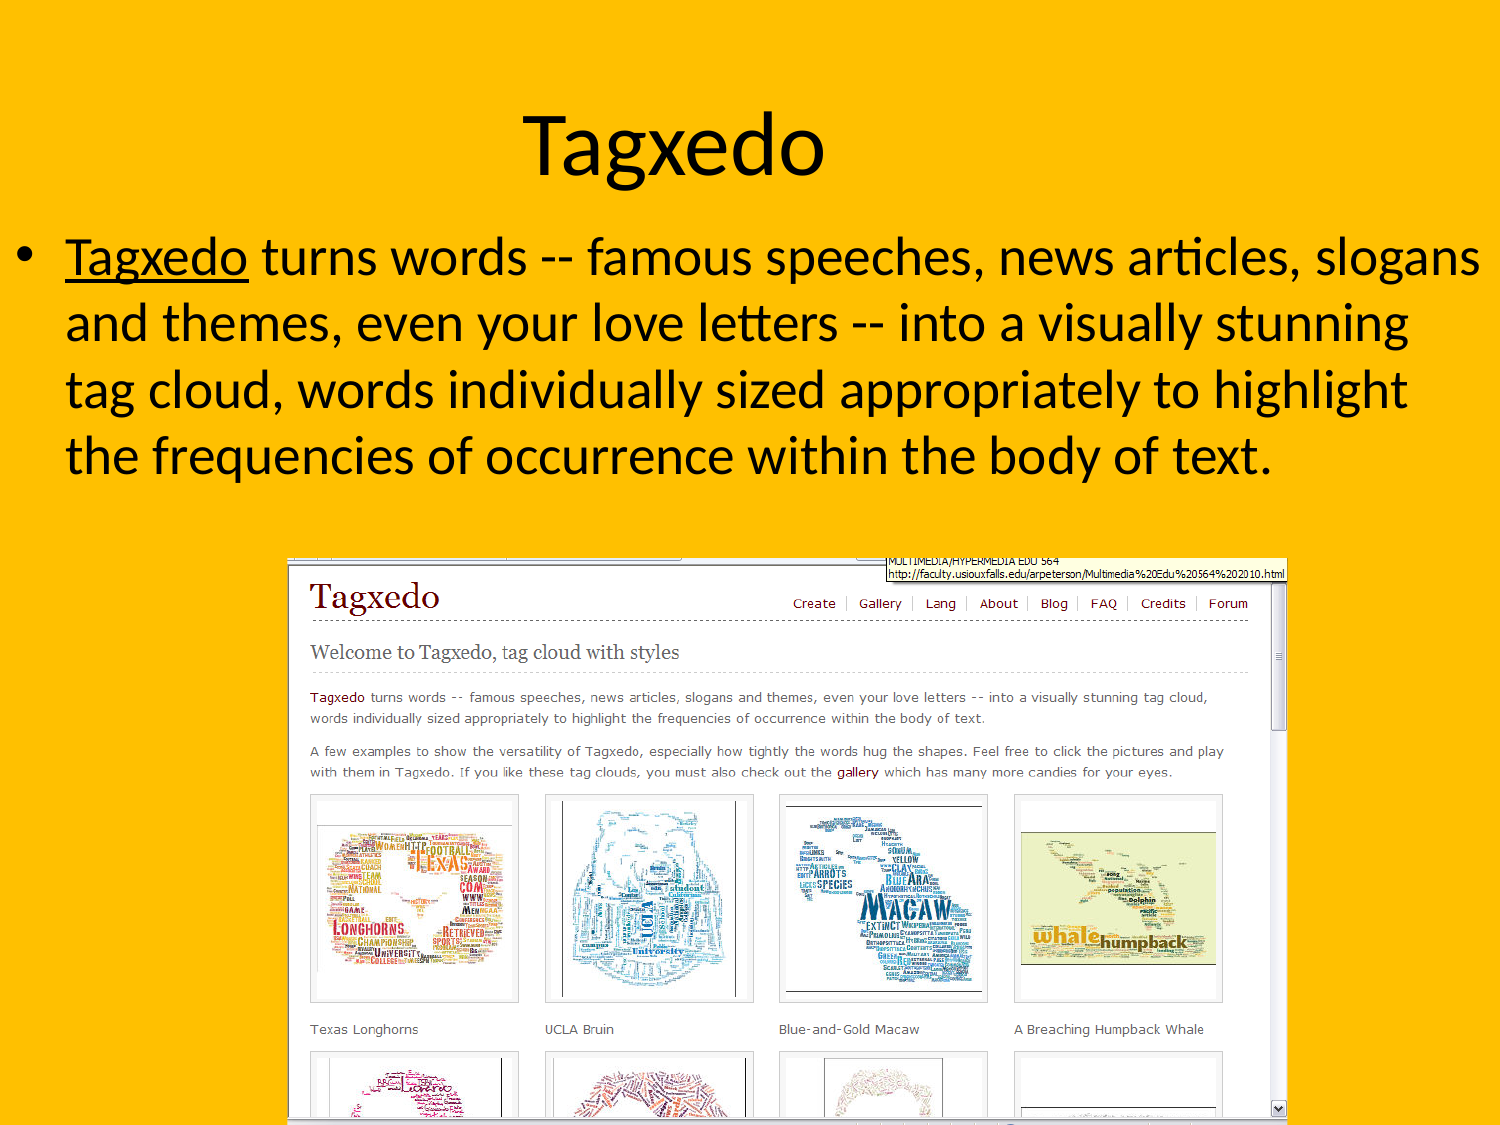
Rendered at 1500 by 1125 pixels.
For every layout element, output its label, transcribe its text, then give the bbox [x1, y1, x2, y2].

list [287, 558, 1288, 1125]
list Tagxedo turns words -- famous speeches, news articles, slogans and themes, even your love letters -- into a visually stunning tag cloud, words individually sized appropriately to highlight the frequencies of occurrence within the body of text. [0, 212, 1500, 563]
title Tagxedo [0, 45, 1350, 212]
